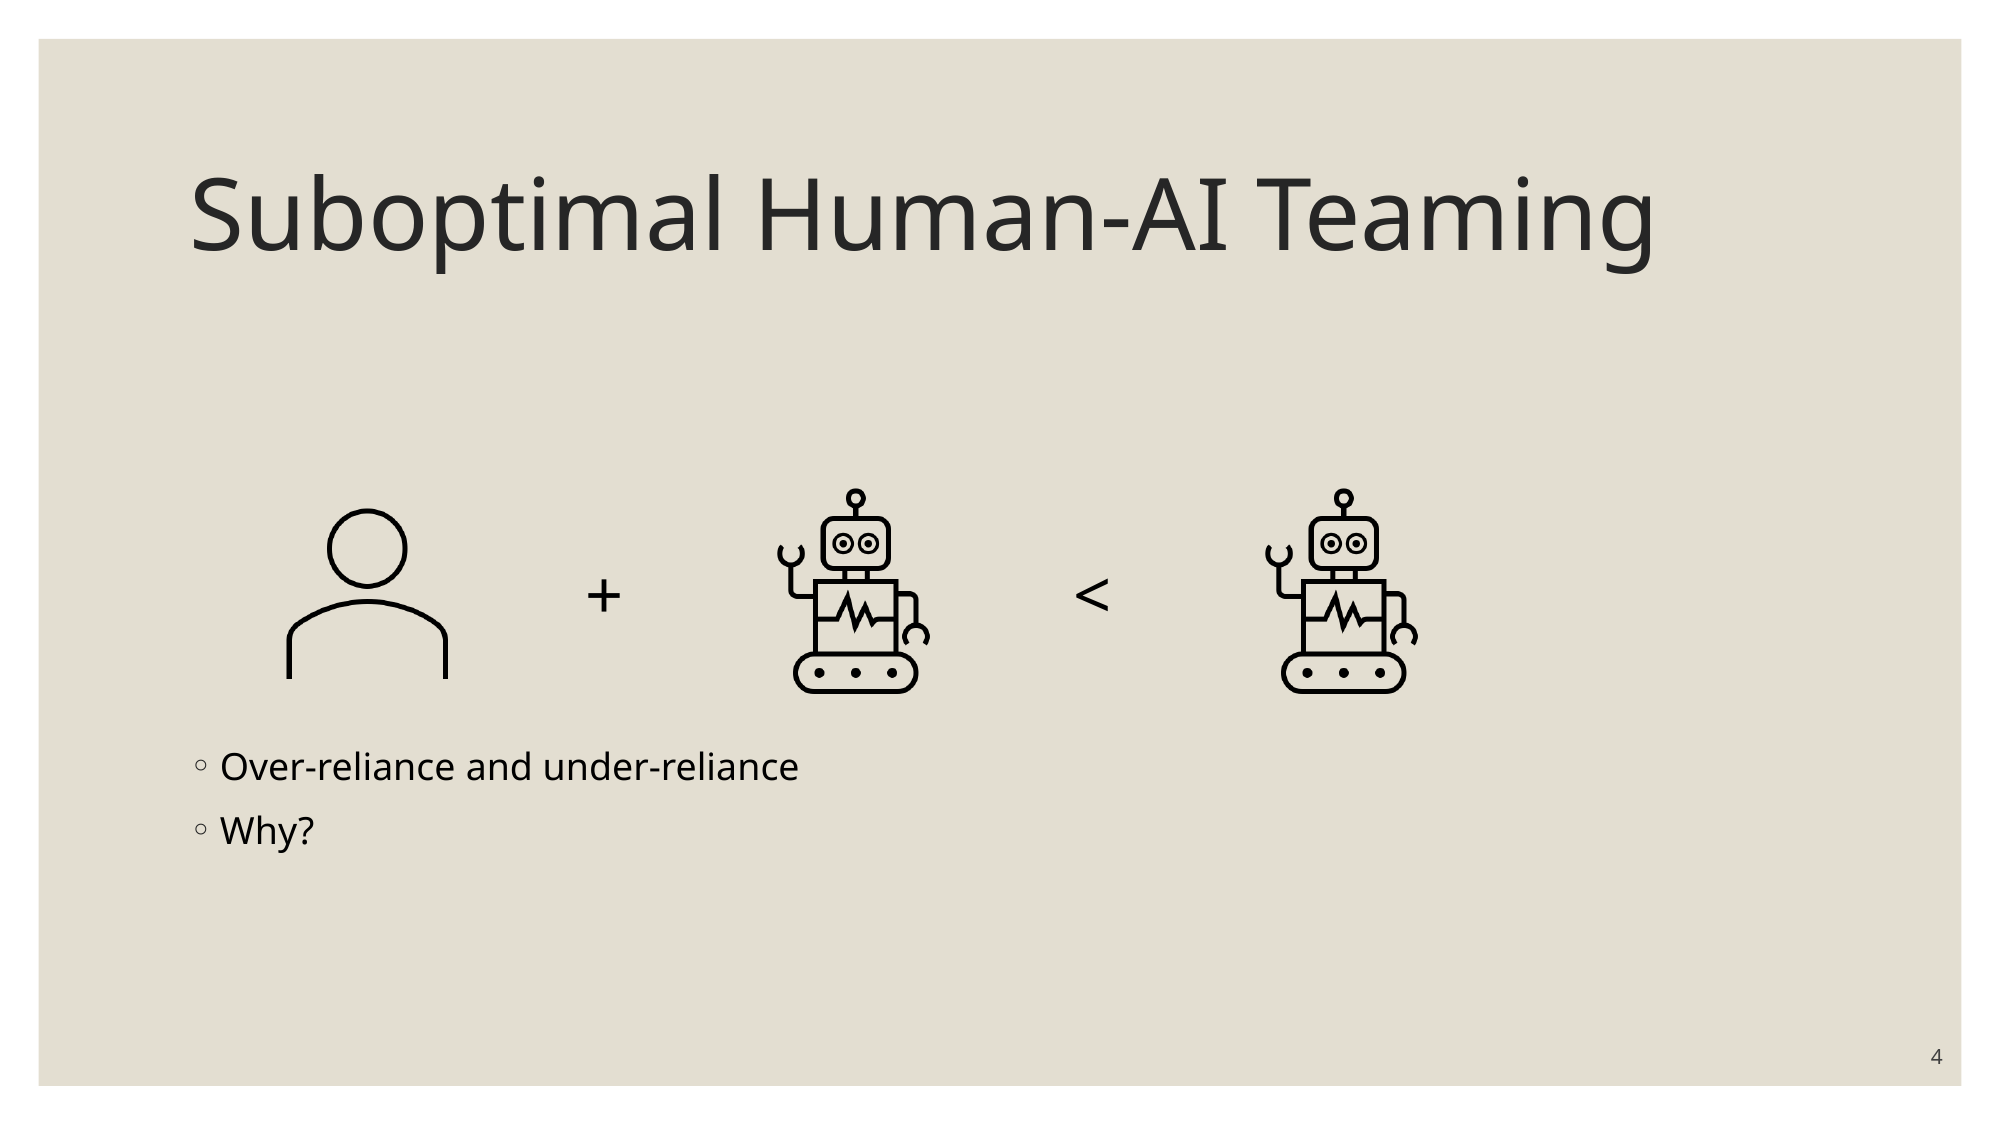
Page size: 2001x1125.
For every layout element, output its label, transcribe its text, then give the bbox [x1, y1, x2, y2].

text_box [246, 473, 1464, 714]
title Suboptimal Human-AI Teaming [174, 105, 1825, 331]
slide_number 4 [1717, 1034, 1958, 1080]
list Over-reliance and under-reliance Why? [174, 735, 1825, 990]
